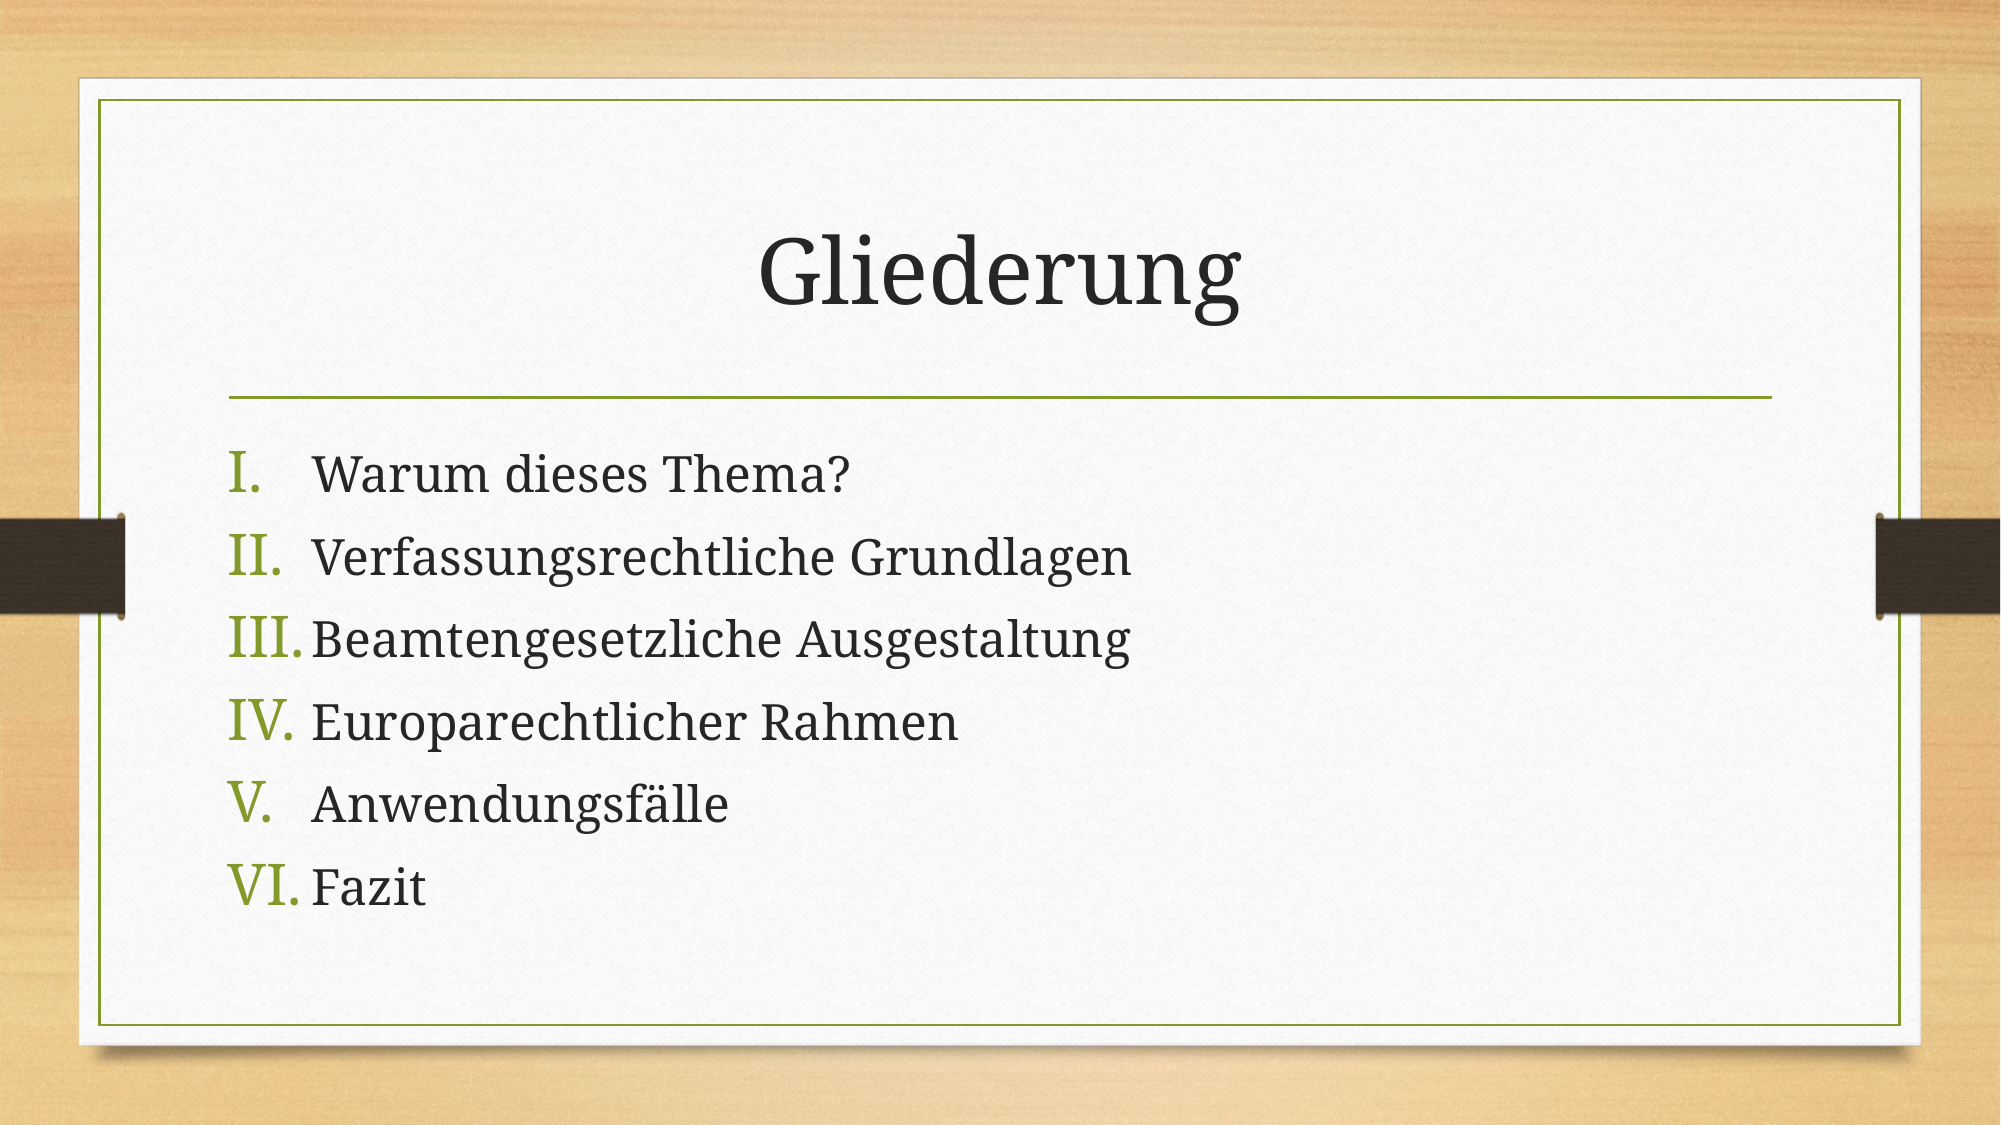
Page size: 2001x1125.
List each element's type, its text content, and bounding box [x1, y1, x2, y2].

title Gliederung [212, 161, 1788, 375]
picture [0, 0, 2001, 1125]
list Warum dieses Thema? Verfassungsrechtliche Grundlagen Beamtengesetzliche Ausgestaltung Europarechtlicher Rahmen Anwendungsfälle Fazit [212, 435, 1788, 1065]
